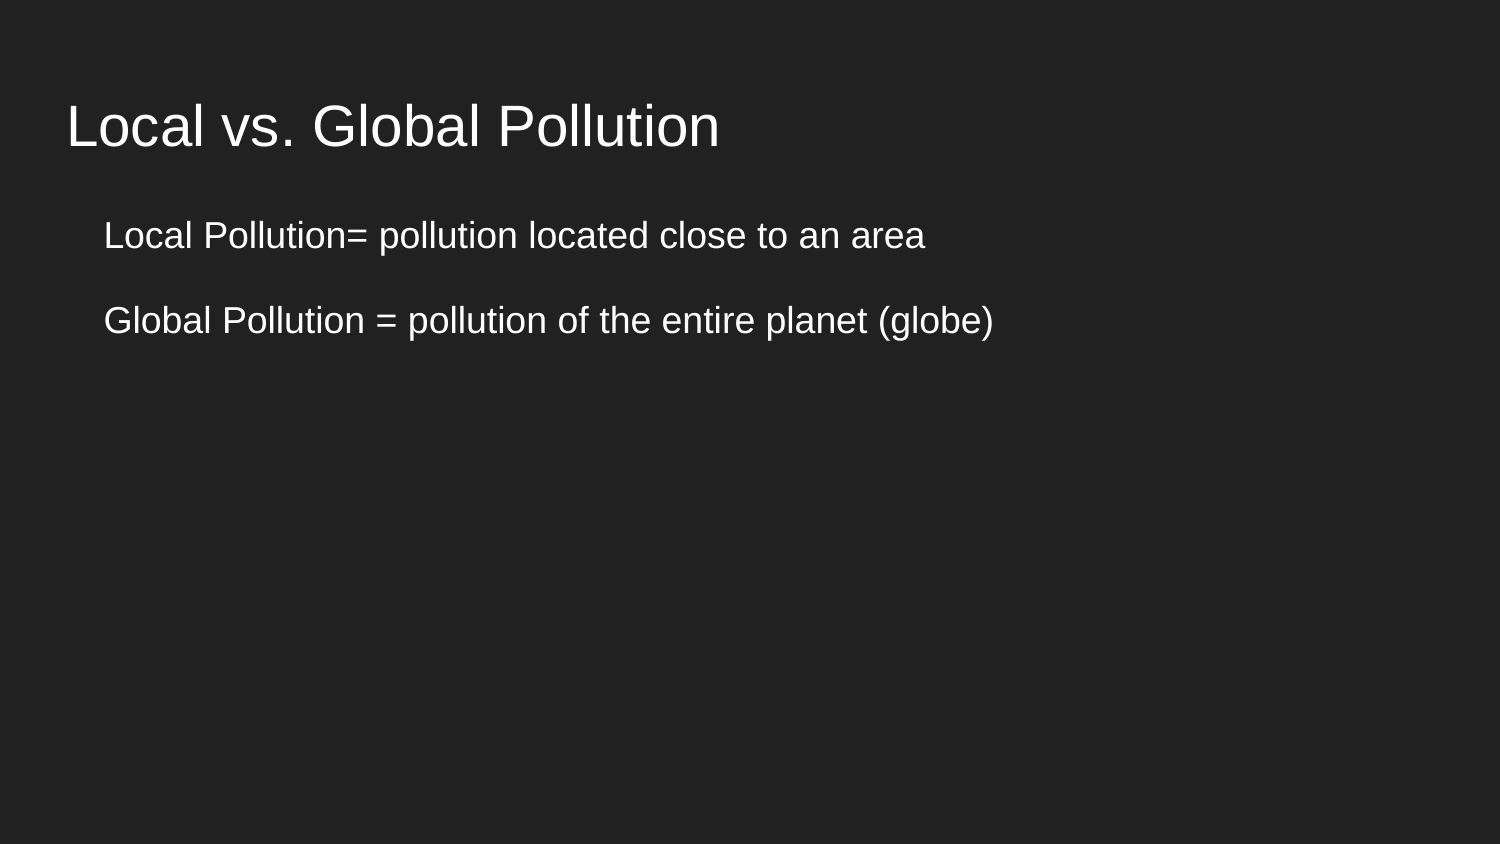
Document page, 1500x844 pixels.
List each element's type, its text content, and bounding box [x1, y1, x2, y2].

title Local vs. Global Pollution [51, 72, 1449, 167]
list Local Pollution= pollution located close to an area Global Pollution = pollution of the entire planet (globe) [51, 189, 1449, 750]
